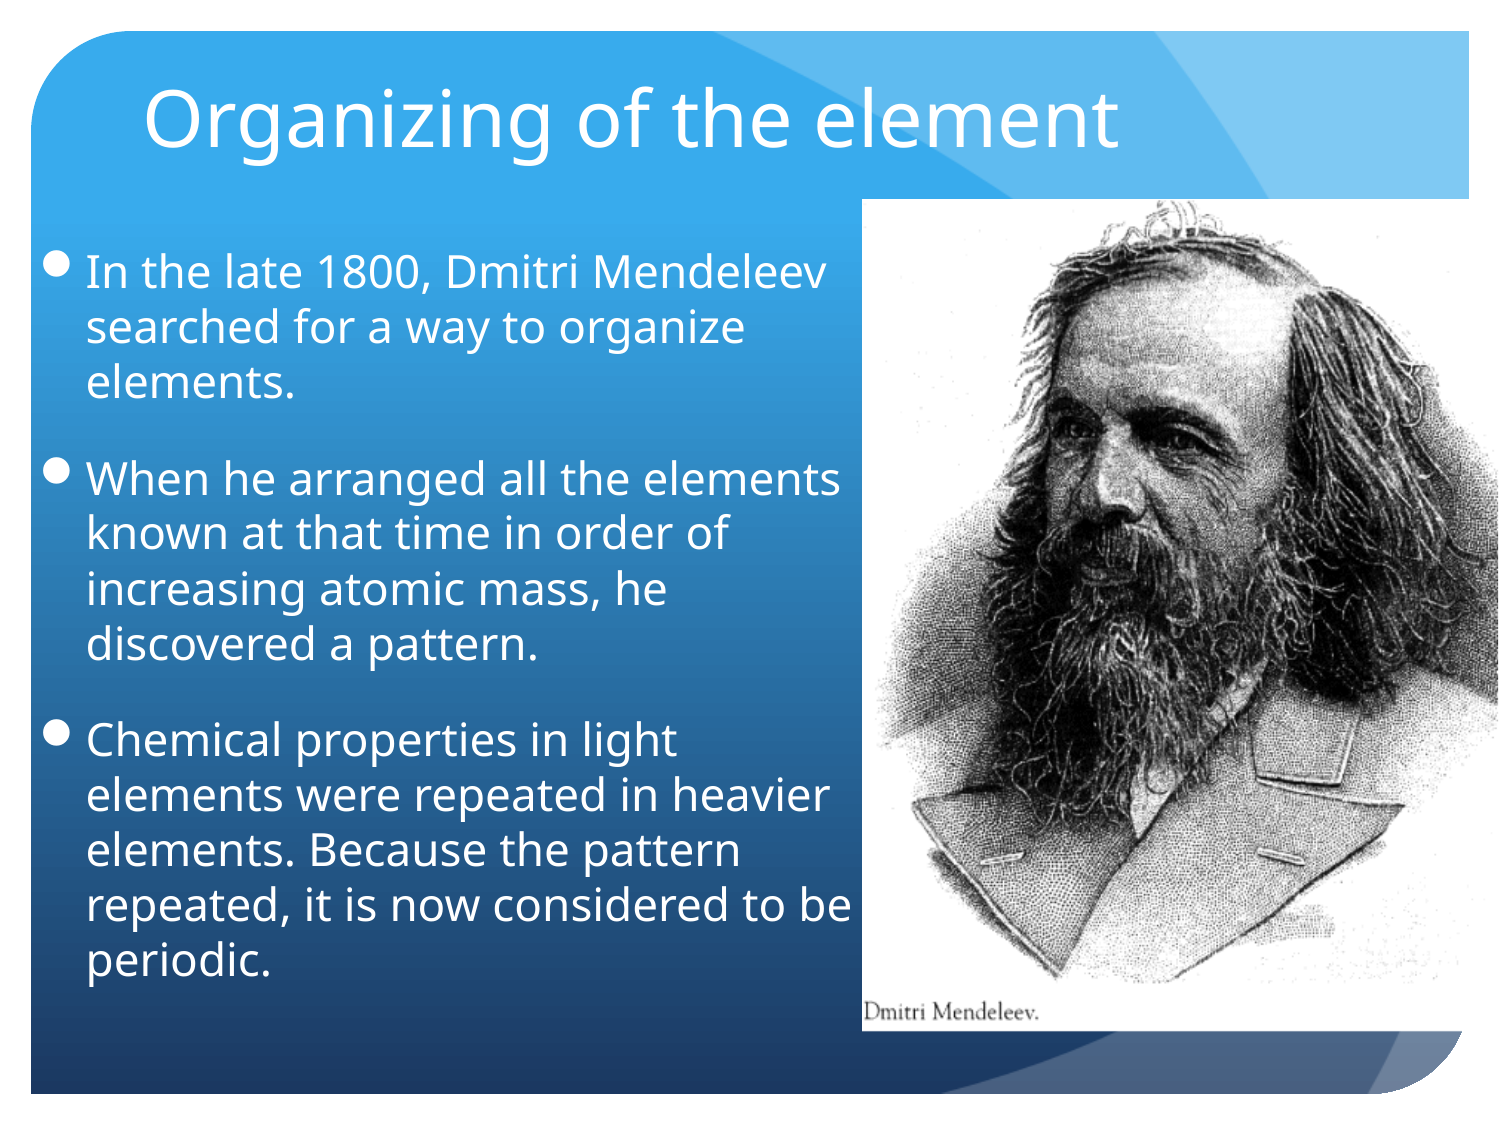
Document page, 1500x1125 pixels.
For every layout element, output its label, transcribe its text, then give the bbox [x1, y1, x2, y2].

title Organizing of the element [127, 62, 1372, 171]
list In the late 1800, Dmitri Mendeleev searched for a way to organize elements. When he arranged all the elements known at that time in order of increasing atomic mass, he discovered a pattern. Chemical properties in light elements were repeated in heavier elements. Because the pattern repeated, it is now considered to be periodic. [24, 235, 876, 1061]
picture [24, 30, 1500, 1094]
